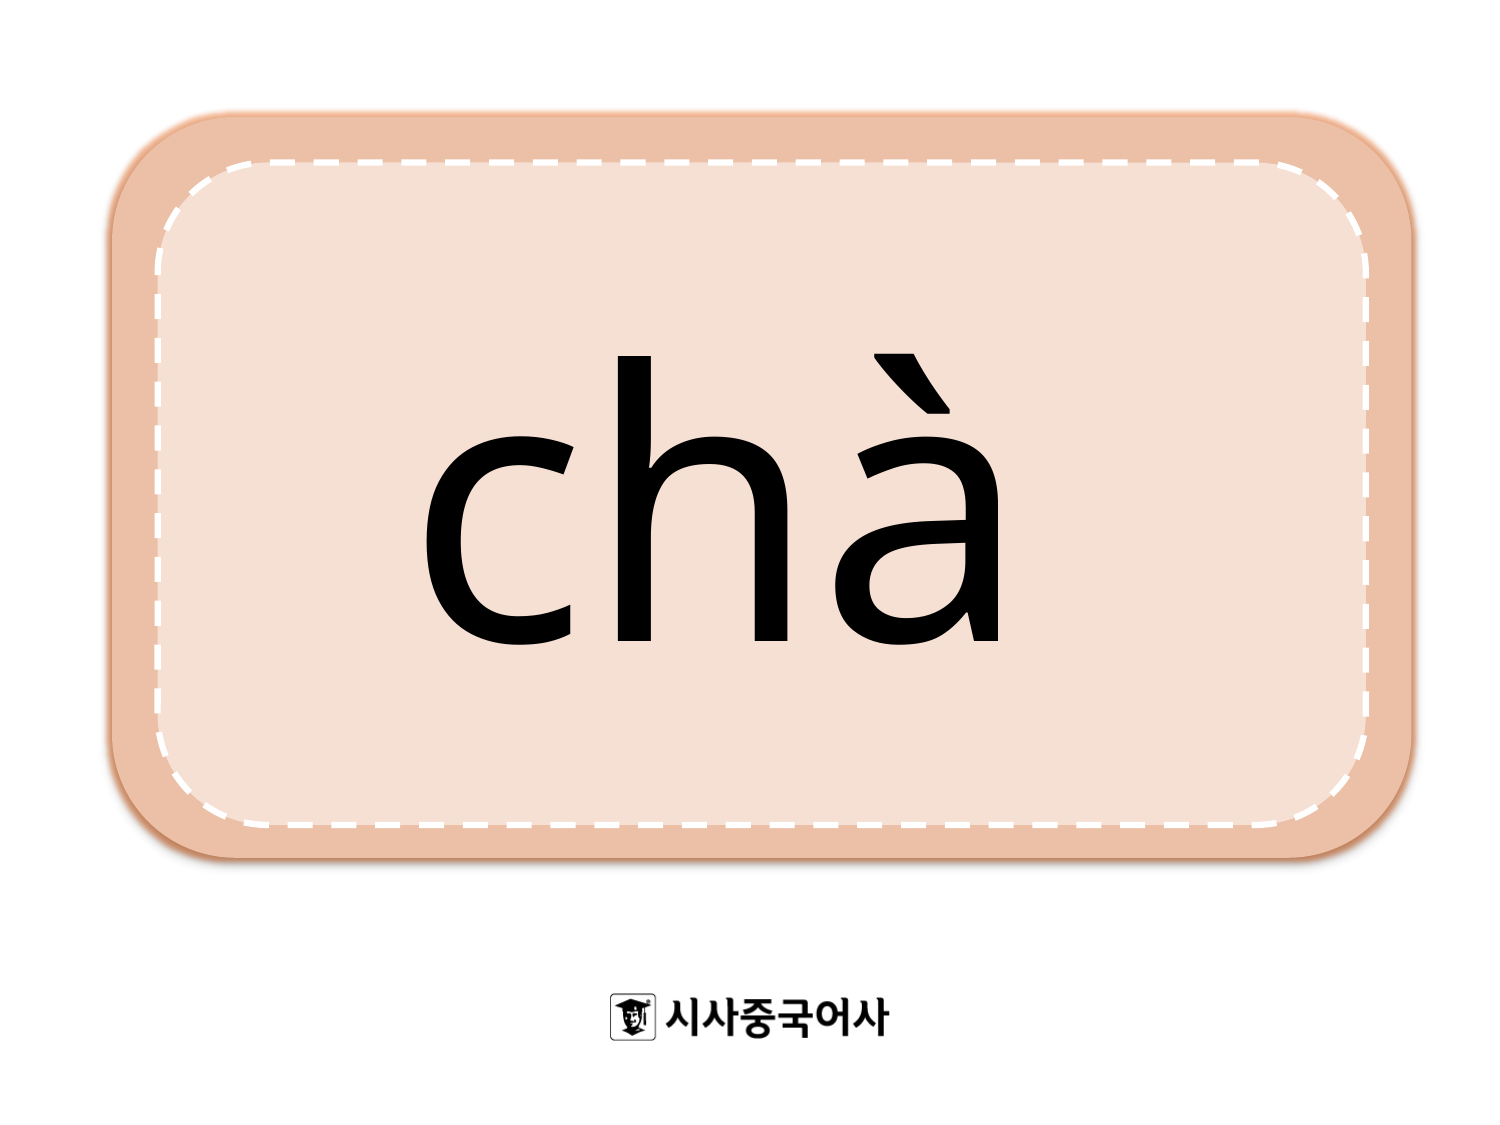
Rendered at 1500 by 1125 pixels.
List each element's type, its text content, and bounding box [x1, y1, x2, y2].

text_box chà [162, 159, 1371, 823]
picture [602, 987, 898, 1047]
